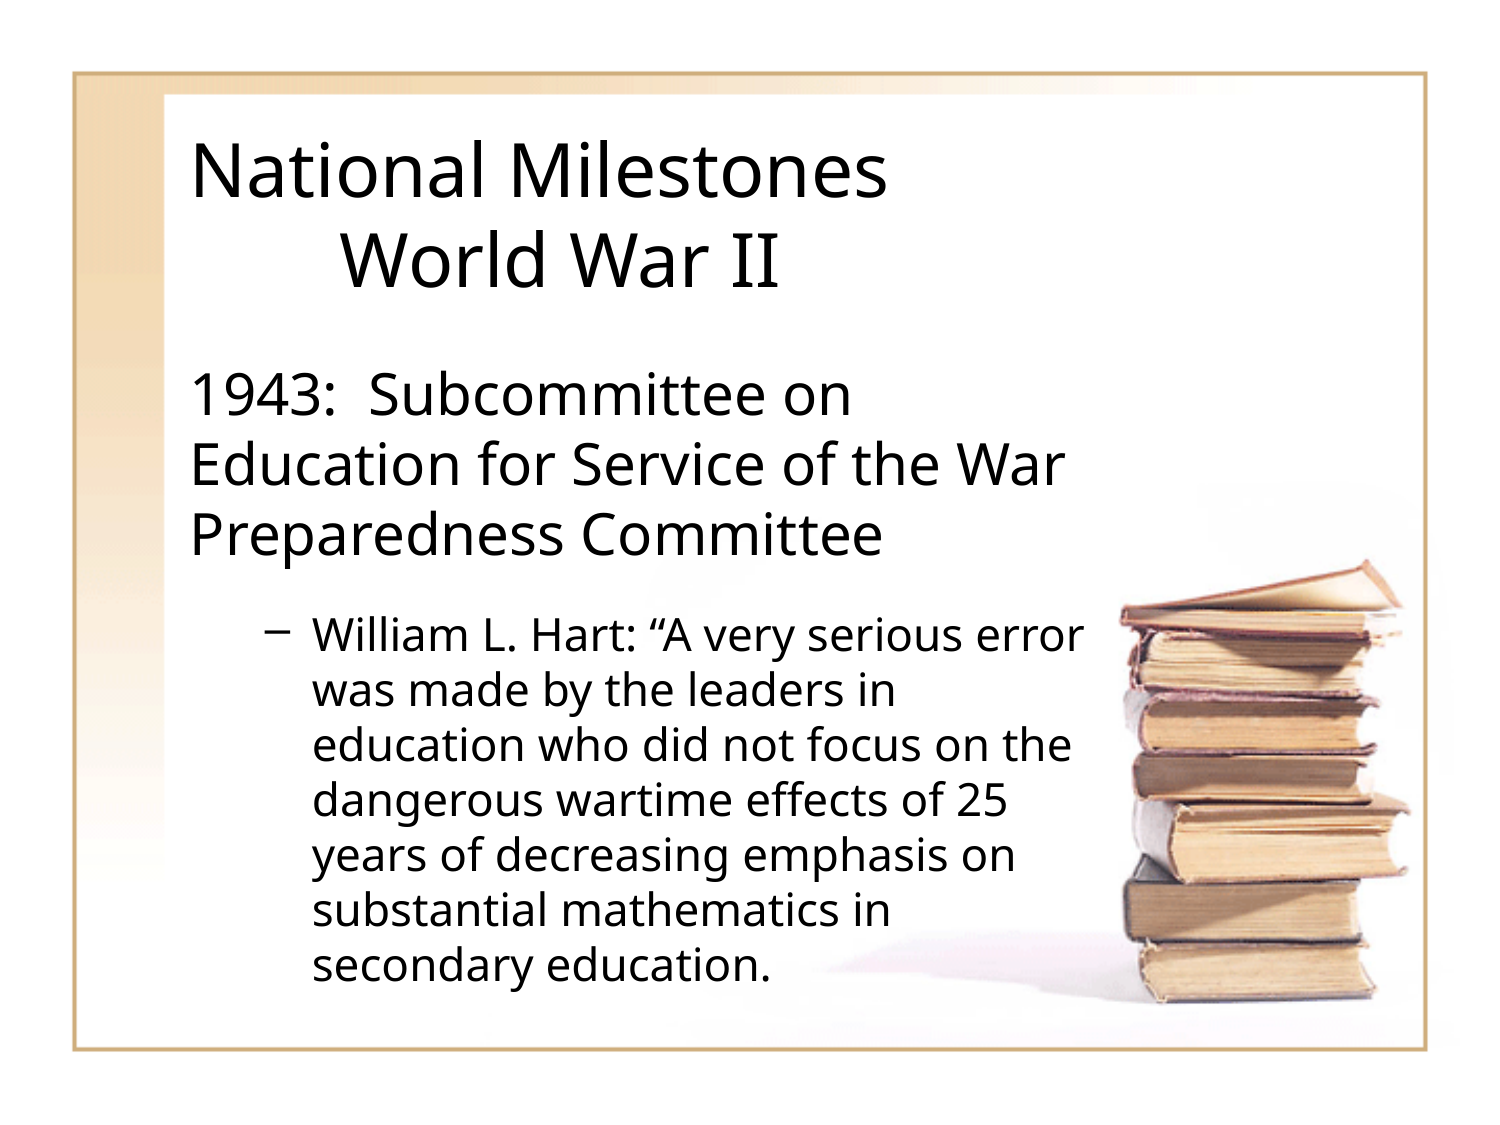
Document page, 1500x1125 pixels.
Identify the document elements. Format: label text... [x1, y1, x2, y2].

picture [0, 0, 1500, 1125]
list 1943: Subcommittee on Education for Service of the War Preparedness Committee William L. Hart: “A very serious error was made by the leaders in education who did not focus on the dangerous wartime effects of 25 years of decreasing emphasis on substantial mathematics in secondary education. [174, 350, 1113, 1013]
title National Milestones World War II [174, 112, 1338, 313]
